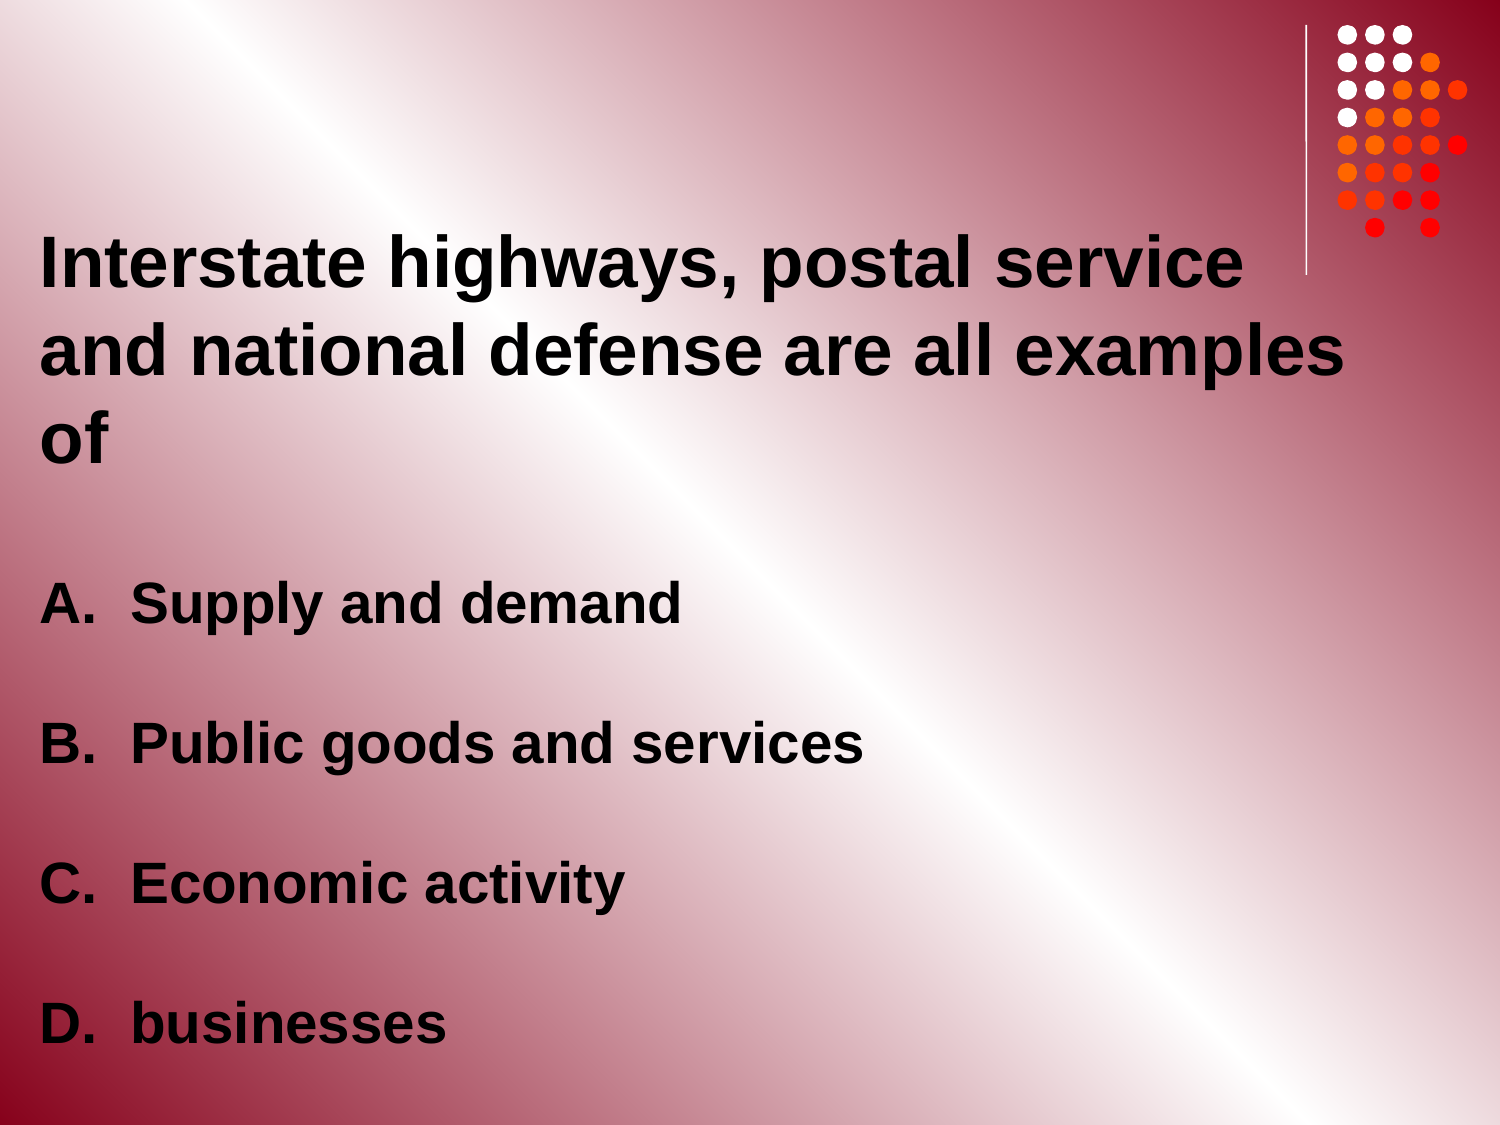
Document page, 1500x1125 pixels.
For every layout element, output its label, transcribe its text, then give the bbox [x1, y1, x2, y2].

text_box Interstate highways, postal service and national defense are all examples of A. Supply and demand B. Public goods and services C. Economic activity D. businesses [24, 1024, 1400, 1125]
